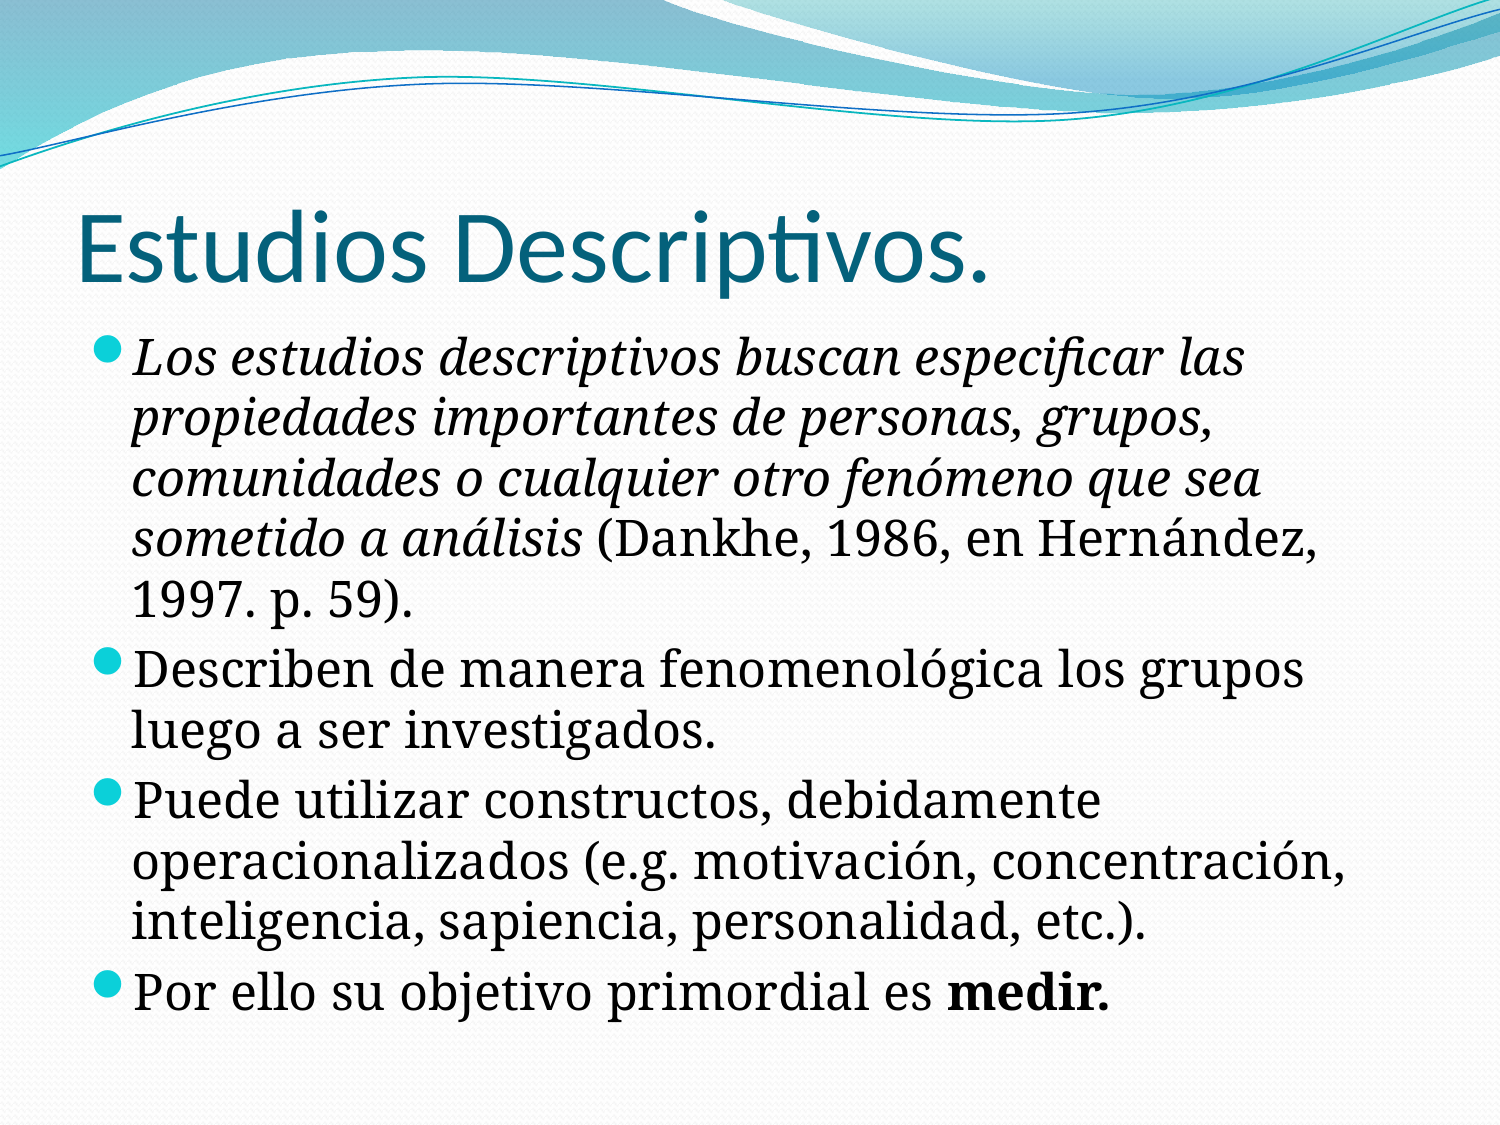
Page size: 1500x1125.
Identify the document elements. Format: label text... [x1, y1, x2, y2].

list Los estudios descriptivos buscan especificar las propiedades importantes de personas, grupos, comunidades o cualquier otro fenómeno que sea sometido a análisis (Dankhe, 1986, en Hernández, 1997. p. 59). Describen de manera fenomenológica los grupos luego a ser investigados. Puede utilizar constructos, debidamente operacionalizados (e.g. motivación, concentración, inteligencia, sapiencia, personalidad, etc.). Por ello su objetivo primordial es medir. [75, 317, 1425, 1038]
title Estudios Descriptivos. [75, 115, 1425, 303]
